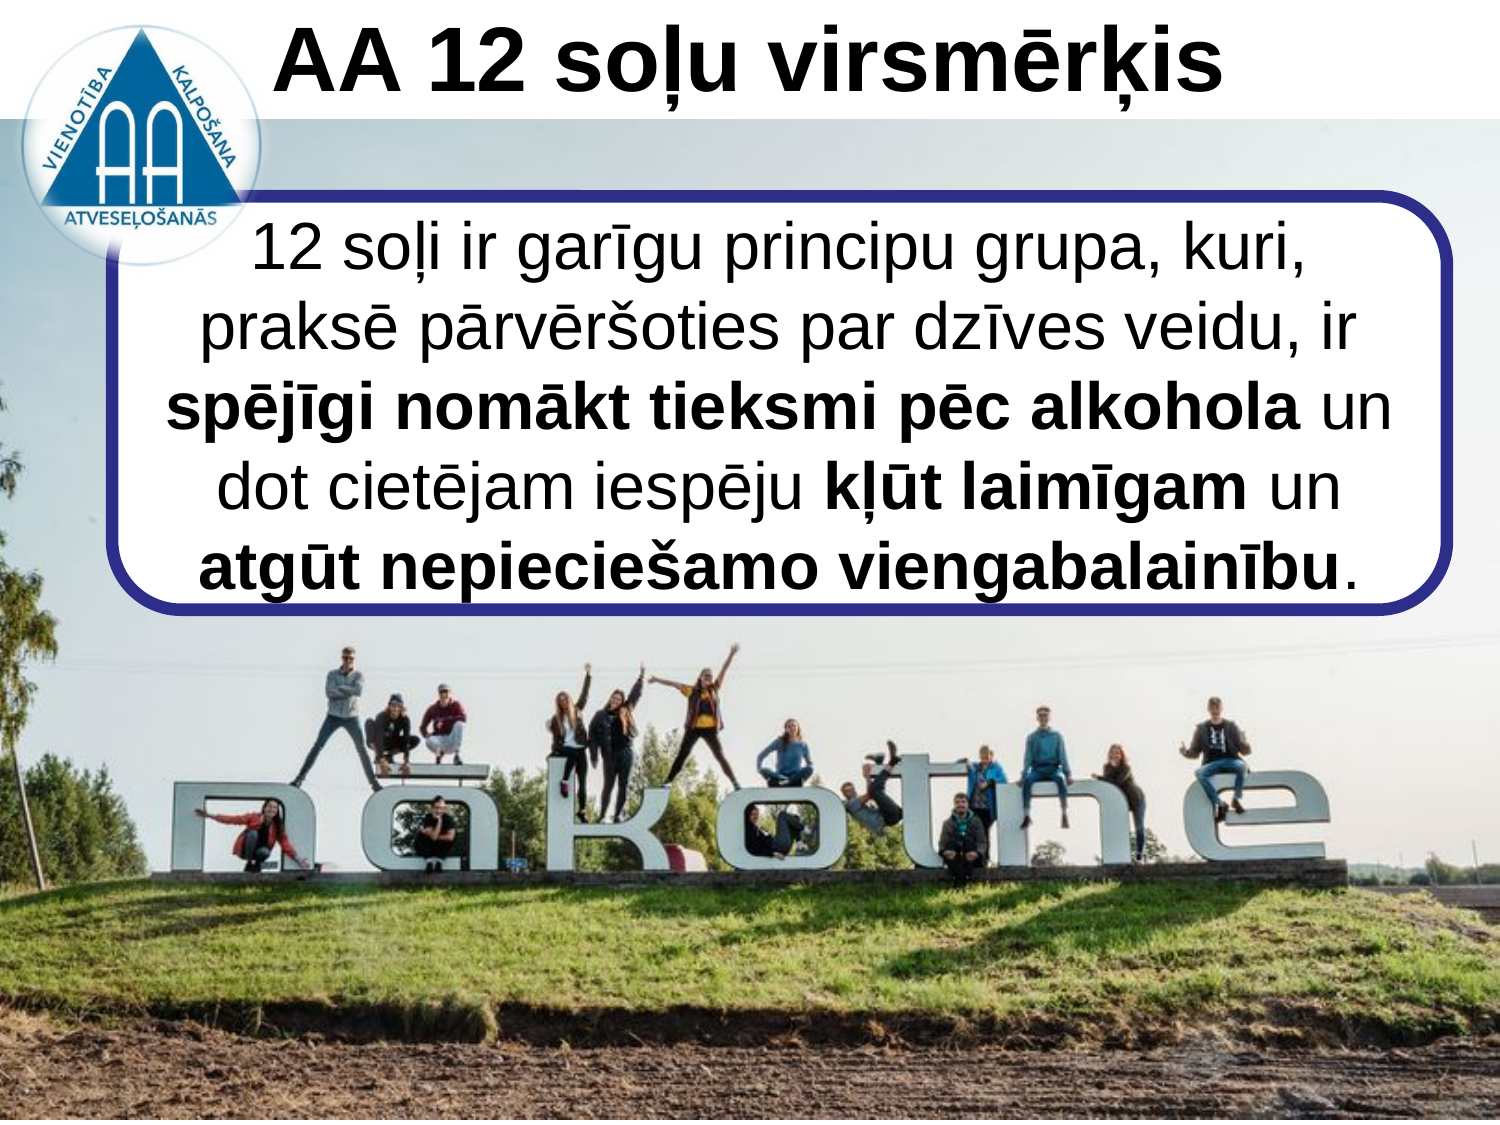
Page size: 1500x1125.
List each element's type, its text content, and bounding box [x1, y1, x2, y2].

picture [0, 11, 1500, 1120]
title AA 12 soļu virsmērķis [73, 0, 1425, 109]
